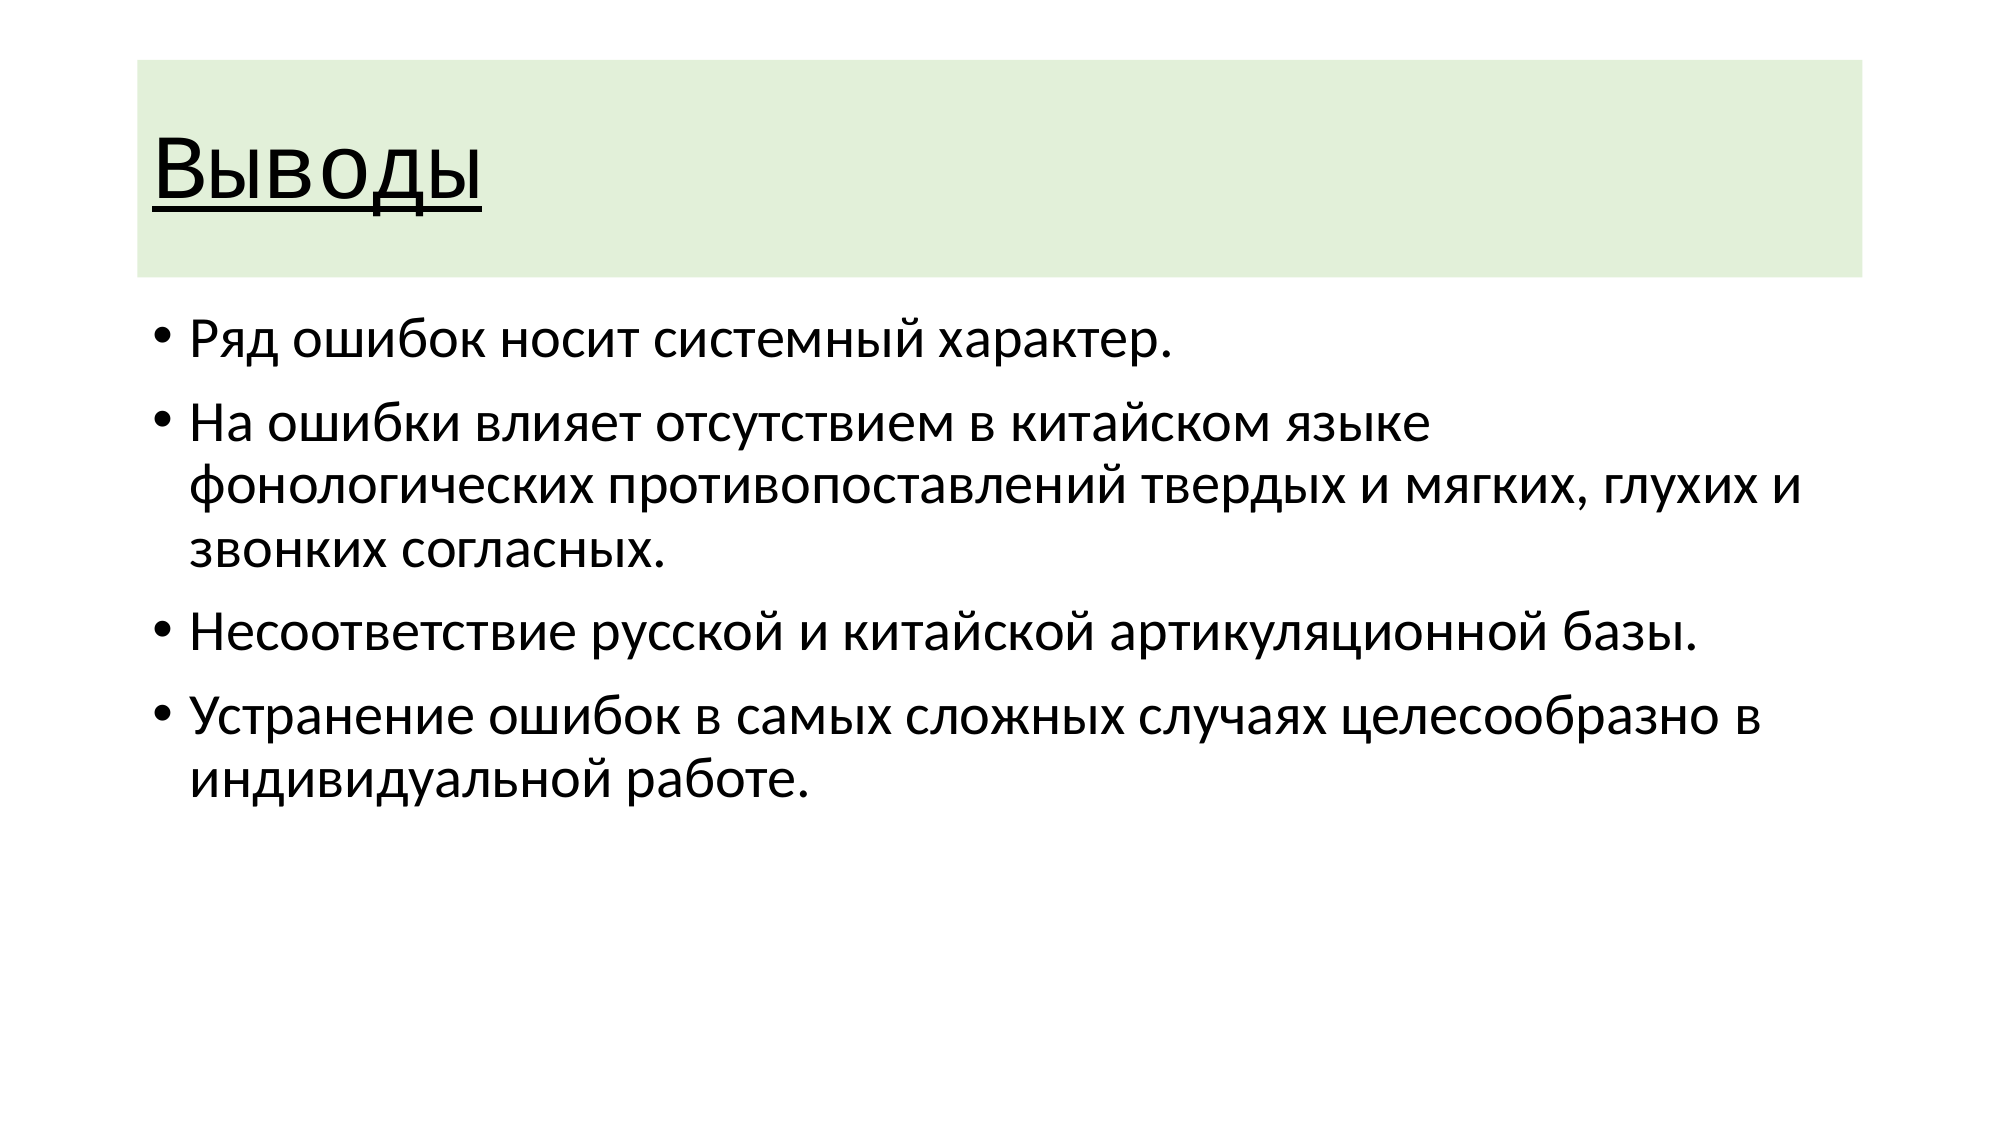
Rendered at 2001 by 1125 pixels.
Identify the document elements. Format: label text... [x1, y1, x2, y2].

title Выводы [137, 59, 1863, 278]
list Ряд ошибок носит системный характер. На ошибки влияет отсутствием в китайском языке фонологических противопоставлений твердых и мягких, глухих и звонких согласных. Несоответствие русской и китайской артикуляционной базы. Устранение ошибок в самых сложных случаях целесообразно в индивидуальной работе. [137, 299, 1863, 1014]
